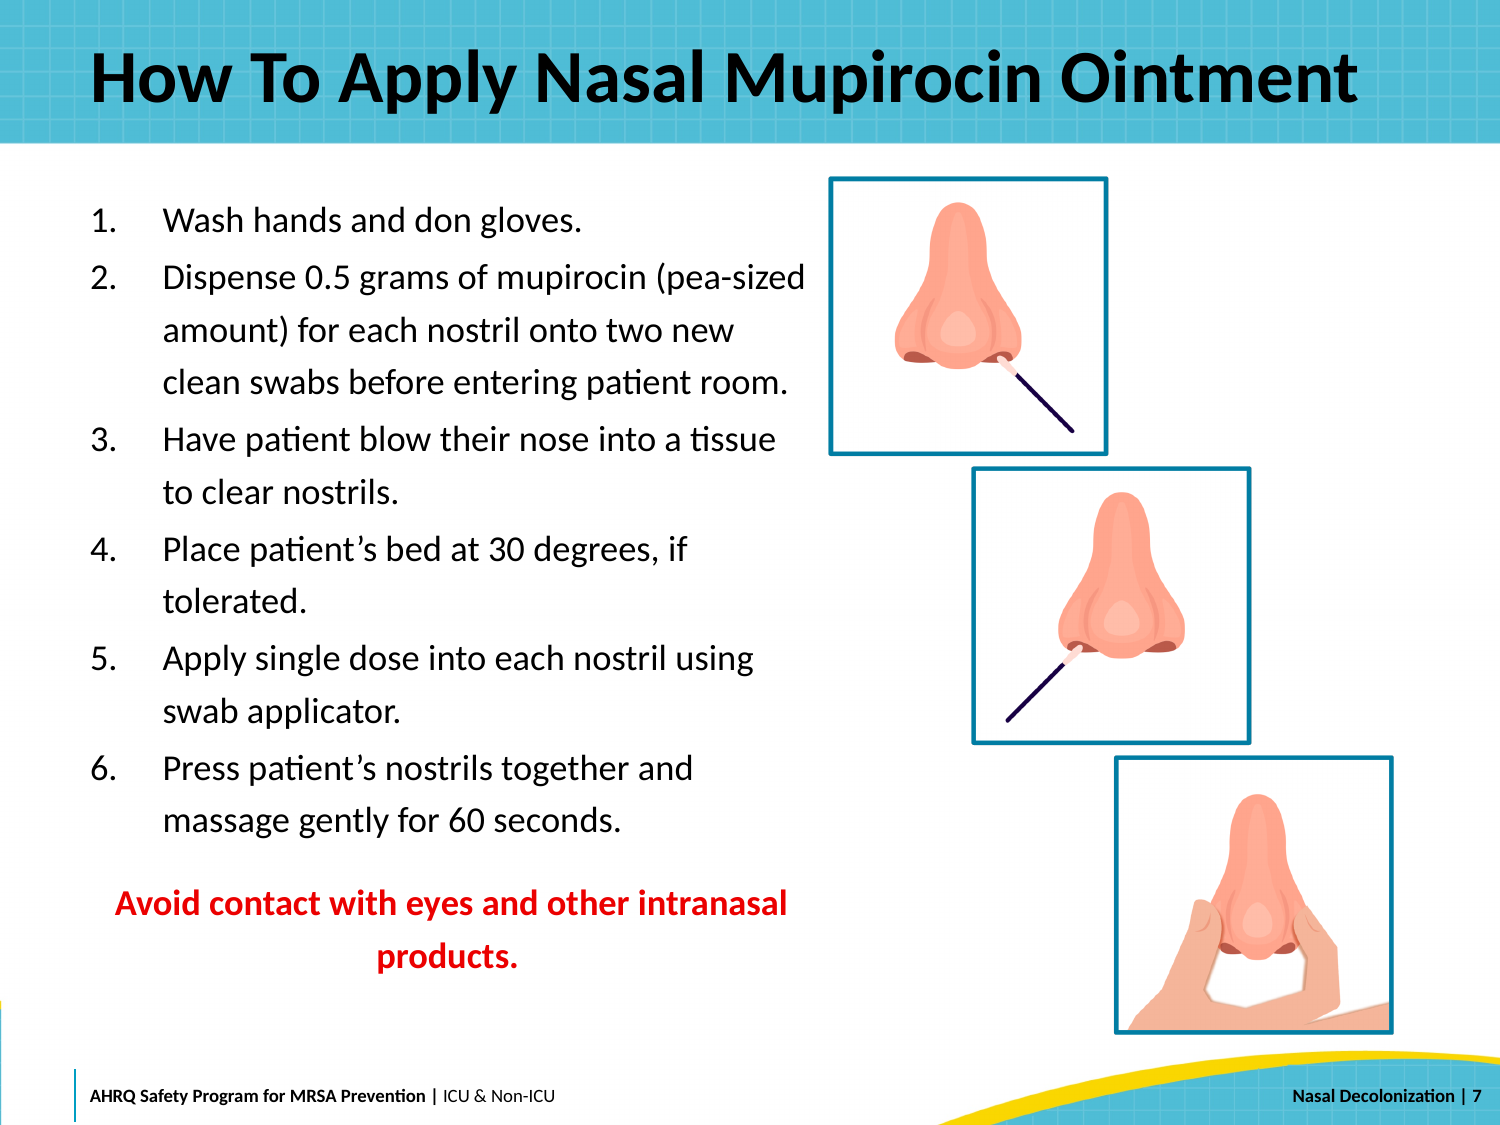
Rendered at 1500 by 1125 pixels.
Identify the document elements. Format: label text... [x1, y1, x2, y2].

picture [0, 0, 1500, 1125]
slide_number | 7 [1455, 1065, 1500, 1125]
title How To Apply Nasal Mupirocin Ointment [75, 0, 1425, 150]
list Wash hands and don gloves. Dispense 0.5 grams of mupirocin (pea-sized amount) for each nostril onto two new clean swabs before entering patient room. Have patient blow their nose into a tissue to clear nostrils. Place patient’s bed at 30 degrees, if tolerated. Apply single dose into each nostril using swab applicator. Press patient’s nostrils together and massage gently for 60 seconds. Avoid contact with eyes and other intranasal products. [75, 179, 828, 1035]
